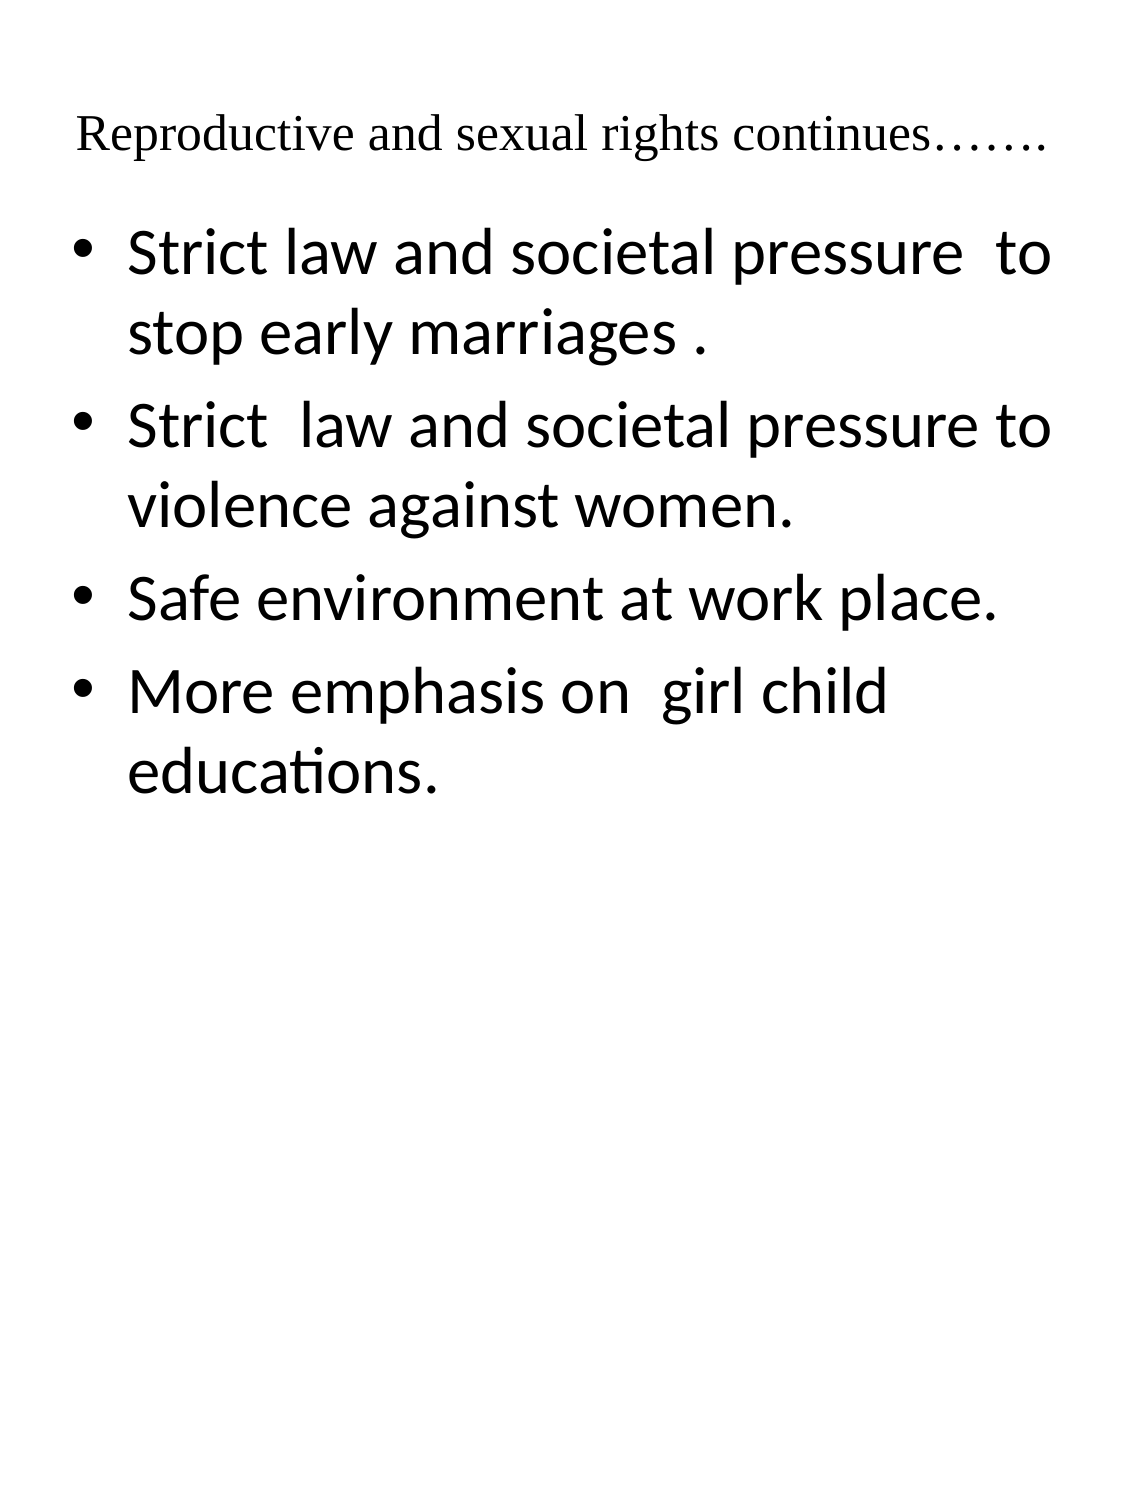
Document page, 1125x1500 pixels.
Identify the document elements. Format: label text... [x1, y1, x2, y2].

title Reproductive and sexual rights continues……. [56, 60, 1069, 200]
list Strict law and societal pressure to stop early marriages . Strict law and societal pressure to violence against women. Safe environment at work place. More emphasis on girl child educations. [56, 200, 1069, 1413]
